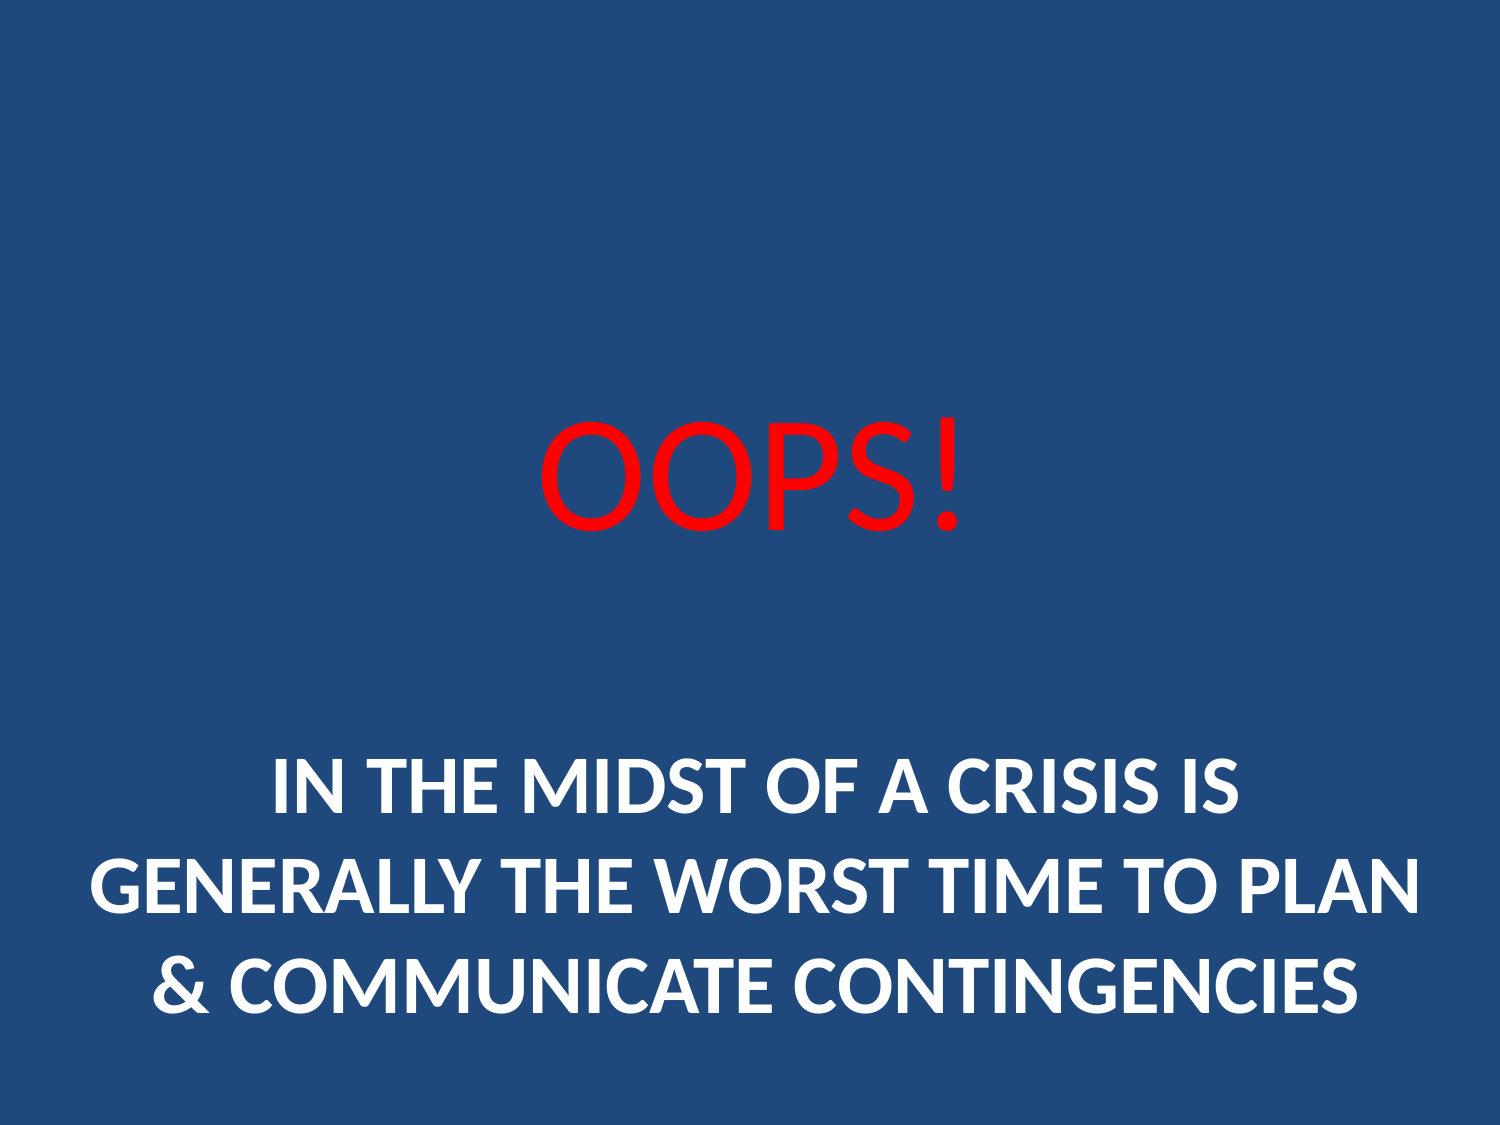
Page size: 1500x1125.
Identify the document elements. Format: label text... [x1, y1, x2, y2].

list OOPS! [118, 324, 1394, 572]
title In the midst of a Crisis is generally the worst time to plan & communicate contingencies [62, 722, 1450, 1050]
